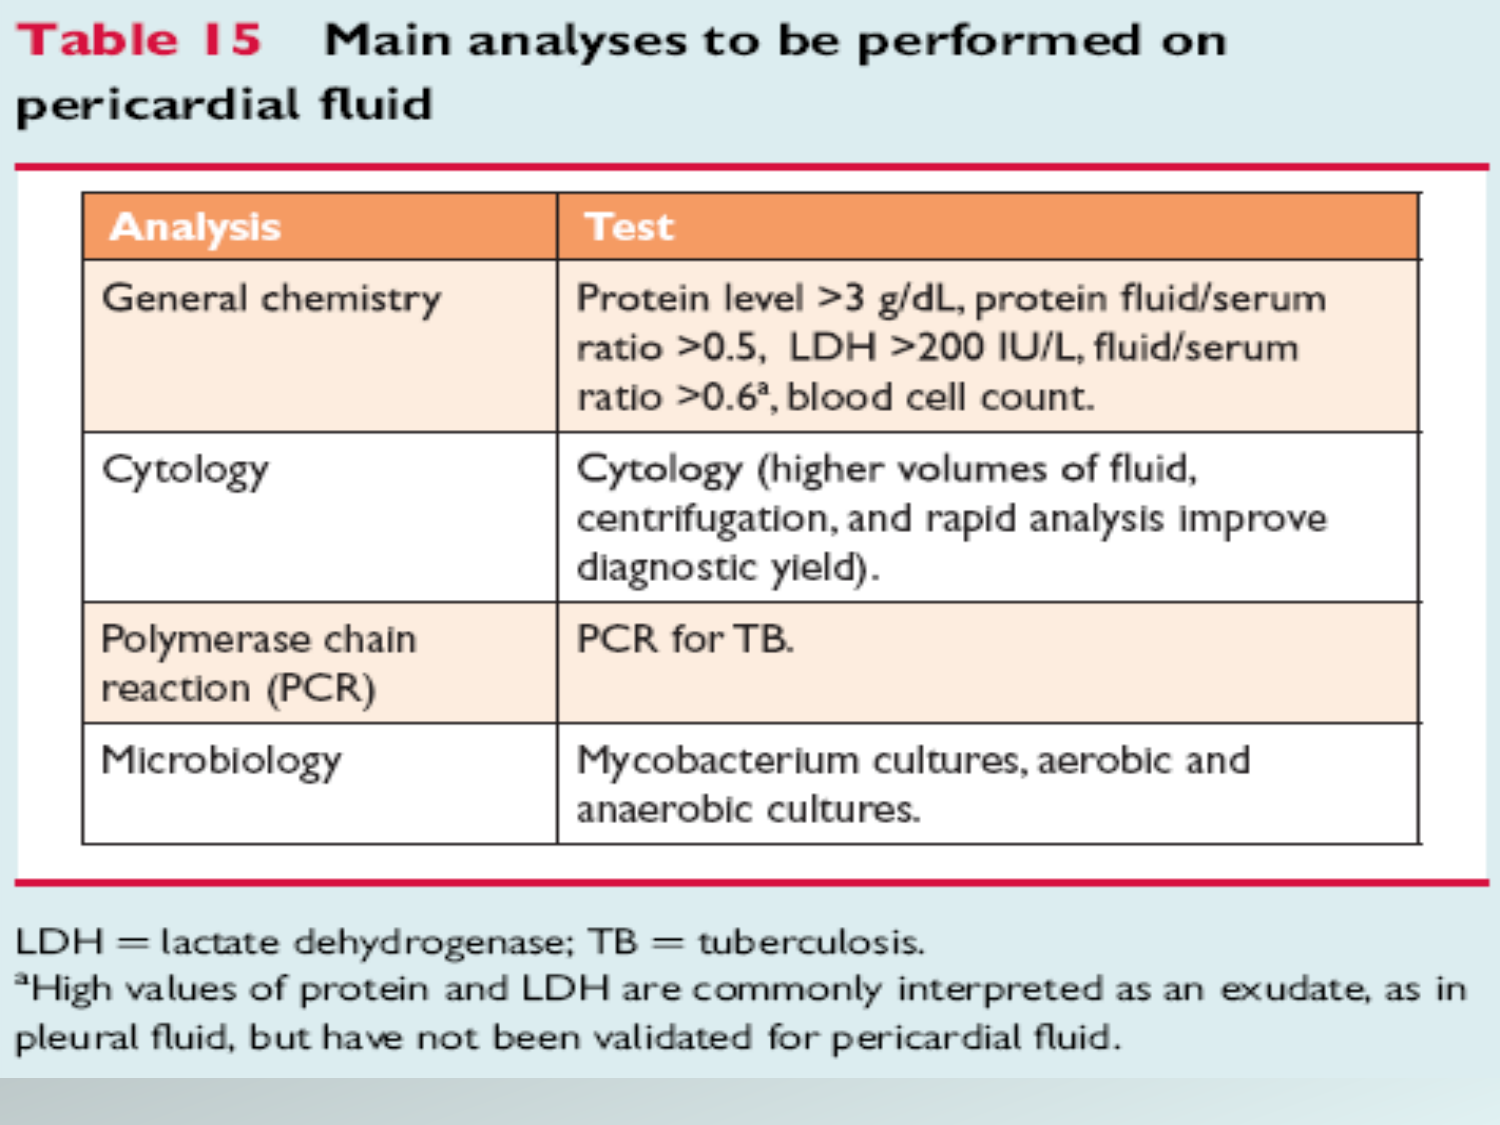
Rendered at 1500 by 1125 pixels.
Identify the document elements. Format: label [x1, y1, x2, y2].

list [0, 0, 1500, 1079]
